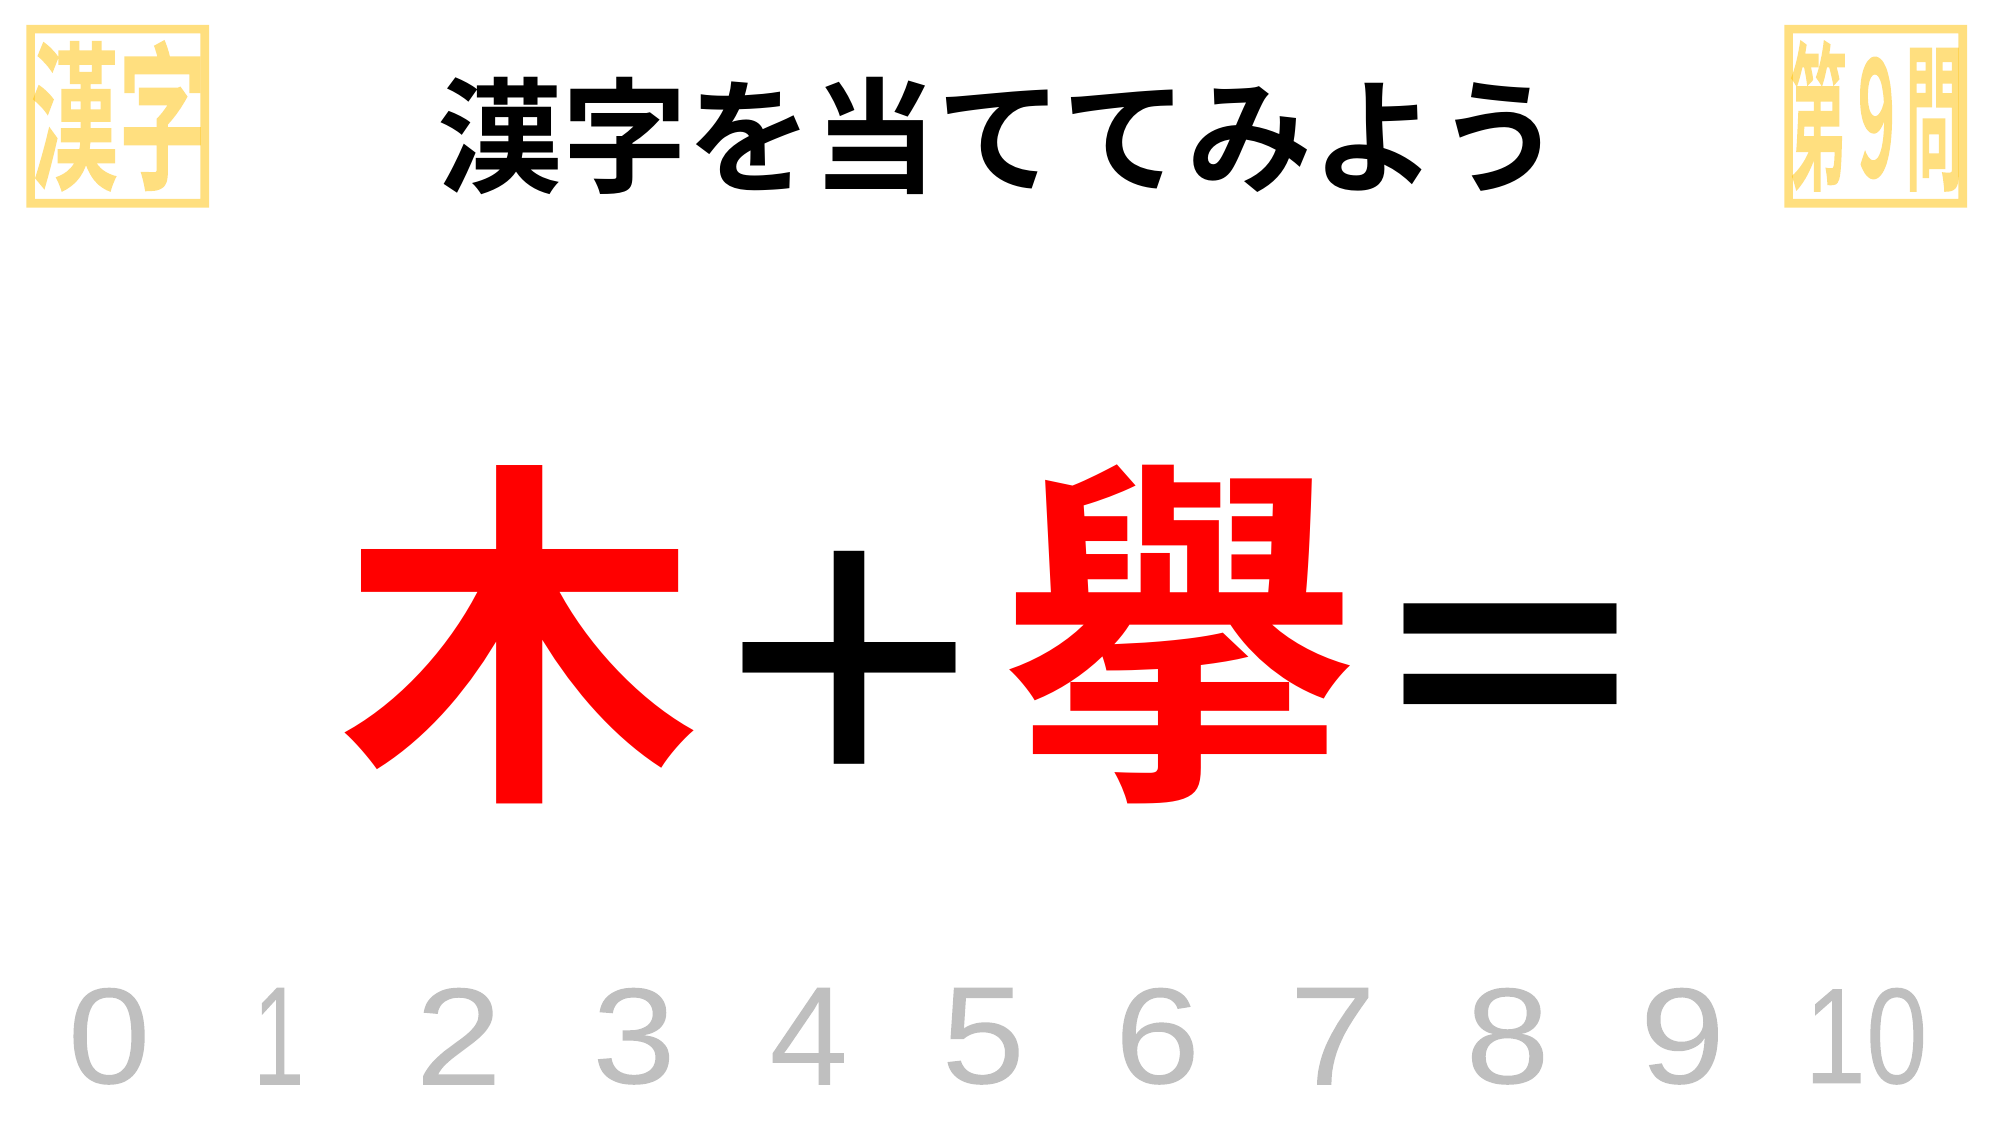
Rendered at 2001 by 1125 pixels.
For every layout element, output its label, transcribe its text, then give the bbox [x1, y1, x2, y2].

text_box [1784, 24, 1968, 208]
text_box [26, 24, 210, 208]
text_box 漢字を当ててみよう [422, 50, 1578, 216]
text_box 木＋擧＝ [324, 403, 1676, 851]
